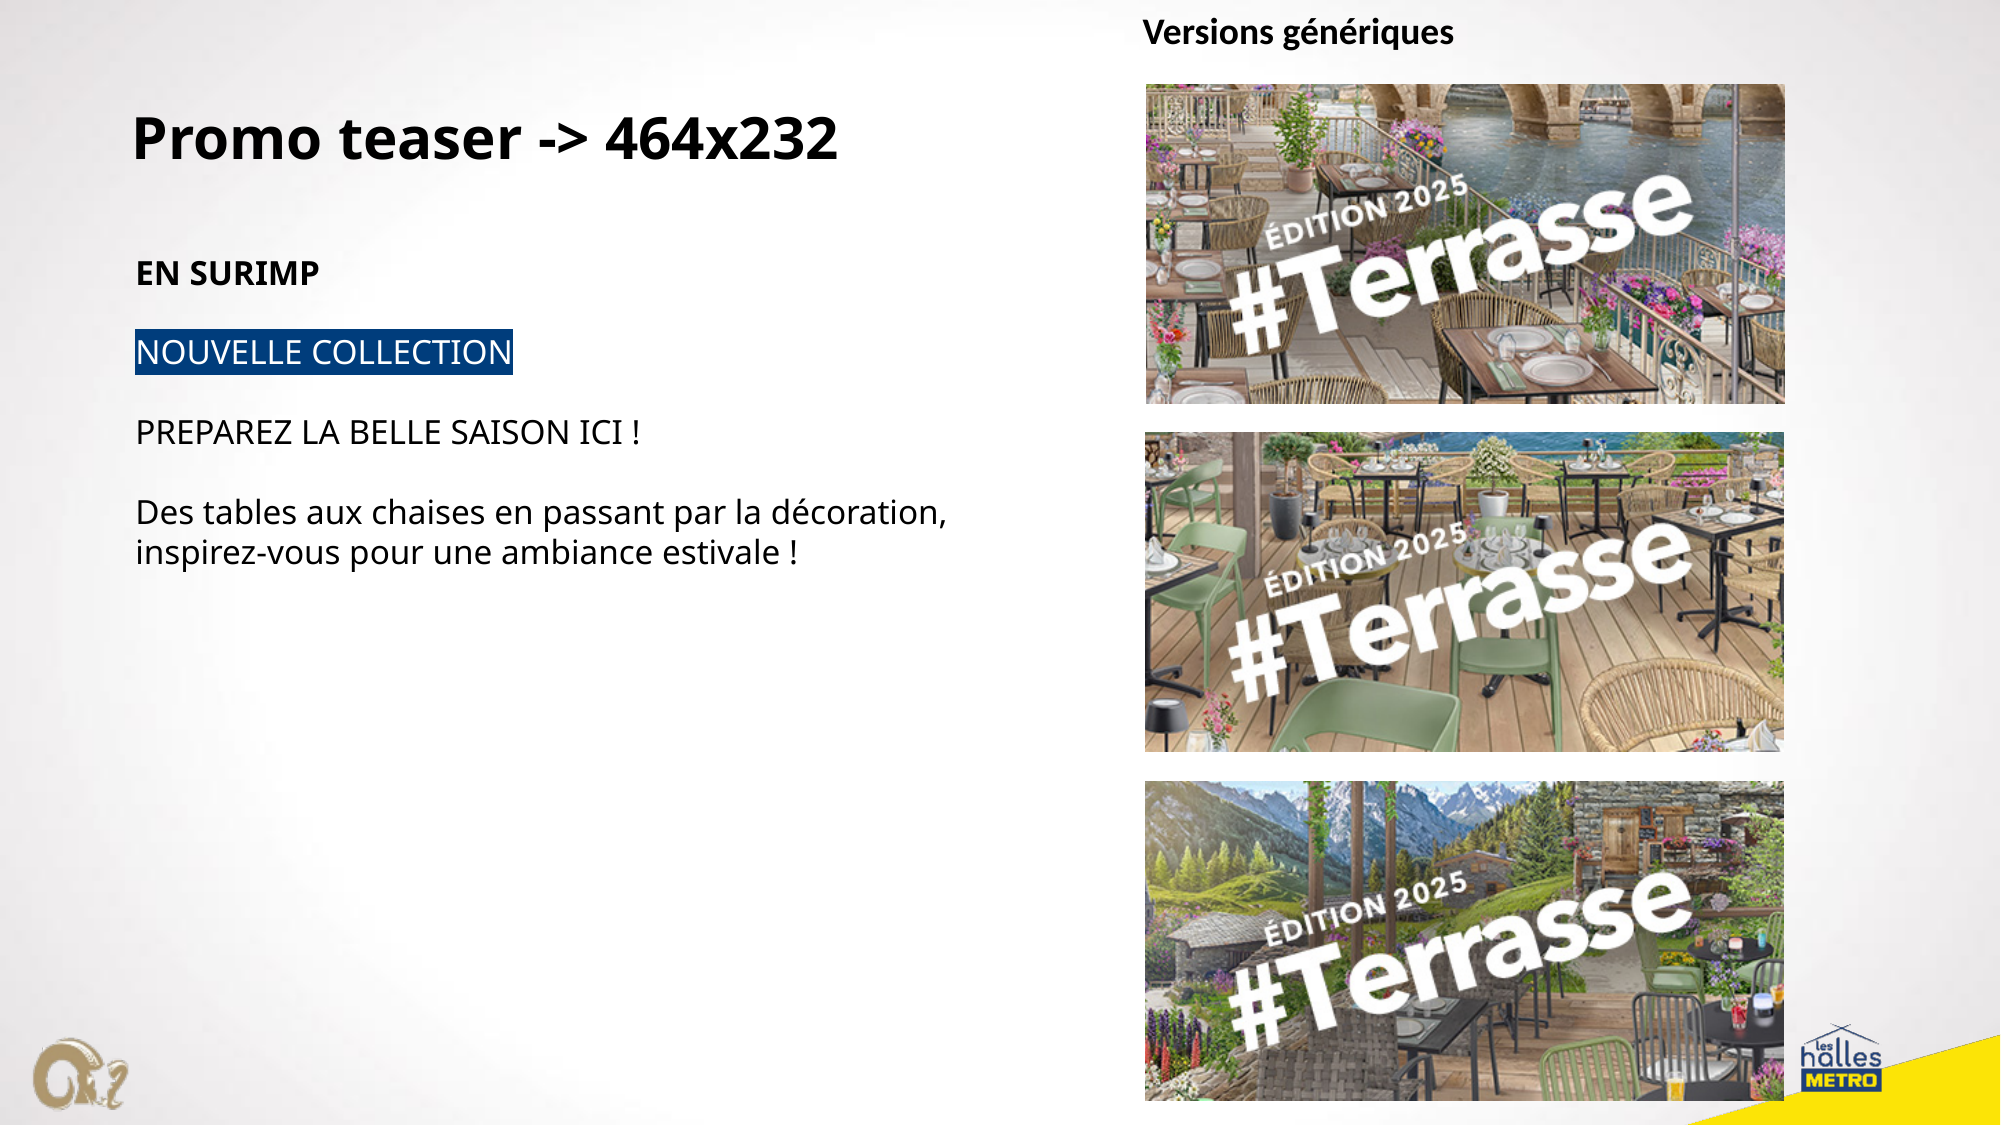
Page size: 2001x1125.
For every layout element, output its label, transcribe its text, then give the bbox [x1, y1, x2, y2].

text_box Promo teaser -> 464x232 [117, 93, 1121, 179]
text_box Versions génériques [1128, 0, 1617, 60]
text_box EN SURIMP NOUVELLE COLLECTION PREPAREZ LA BELLE SAISON ICI ! Des tables aux chaises en passant par la décoration, inspirez-vous pour une ambiance estivale ! [120, 204, 979, 619]
picture [0, 0, 2001, 1125]
